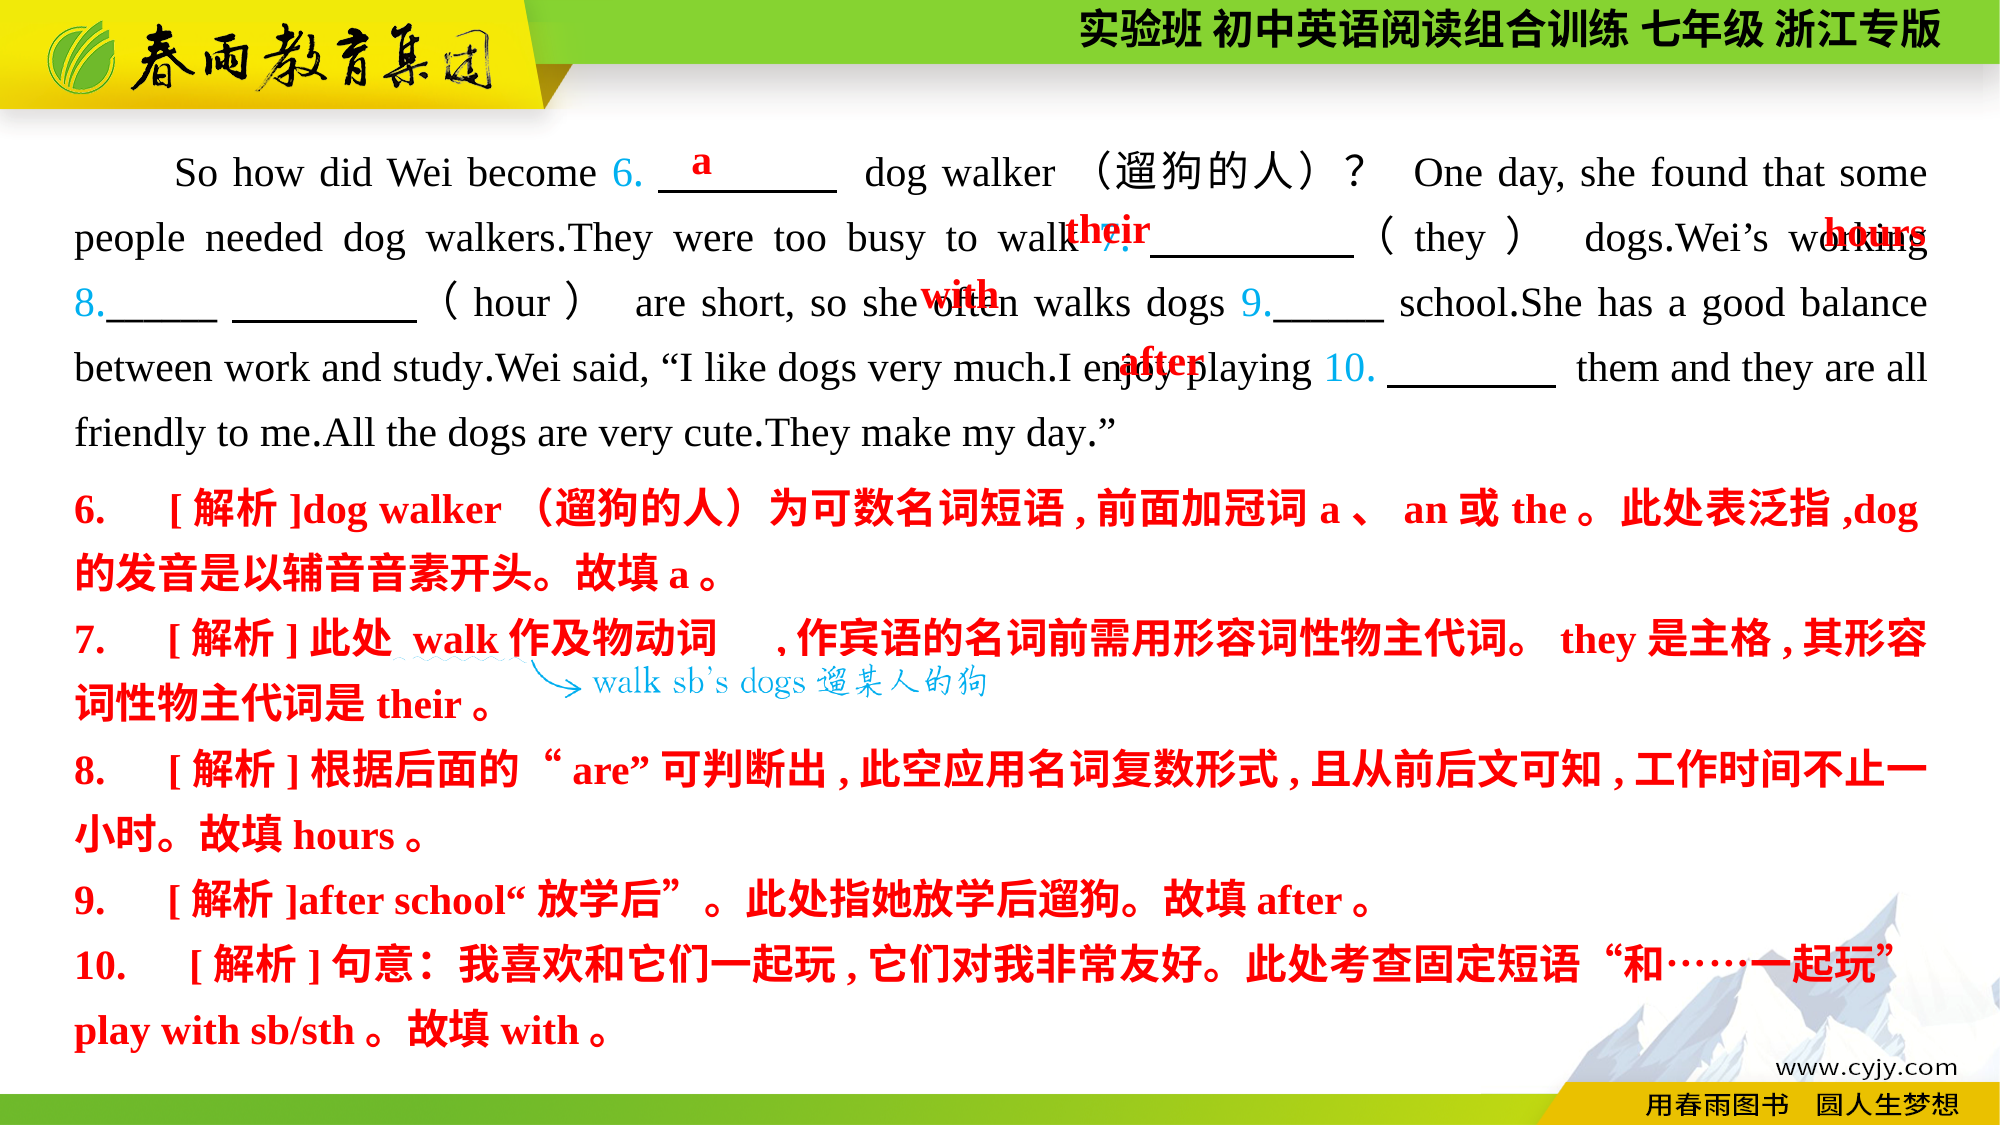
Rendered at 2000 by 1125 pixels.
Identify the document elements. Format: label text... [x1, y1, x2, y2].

text_box with [905, 259, 1015, 325]
text_box after [1104, 326, 1220, 392]
text_box their [1050, 194, 1166, 260]
text_box 6. [解析]dog walker（遛狗的人）为可数名词短语,前面加冠词a、an或the。此处表泛指,dog的发音是以辅音音素开头。故填a。 7. [解析]此处 walk作及物动词 ,作宾语的名词前需用形容词性物主代词。they是主格,其形容词性物主代词是their。 8. [解析]根据后面的“are”可判断出,此空应用名词复数形式,且从前后文可知,工作时间不止一小时。故填hours。 9. [解析]after school“放学后”。此处指她放学后遛狗。故填after。 10. [解析]句意：我喜欢和它们一起玩,它们对我非常友好。此处考查固定短语“和……一起玩”play with sb/sth。故填with。 [59, 459, 1944, 1060]
text_box a [676, 125, 728, 191]
picture [0, 0, 2000, 1125]
text_box hours [1809, 197, 1942, 263]
list So how did Wei become 6. dog walker（遛狗的人）？ One day, she found that some people needed dog walkers.They were too busy to walk 7. （they） dogs.Wei’s working 8.______ （hour） are short, so she often walks dogs 9.______ school.She has a good balance between work and study.Wei said, “I like dogs very much.I enjoy playing 10. them and they are all friendly to me.All the dogs are very cute.They make my day.” [59, 122, 1944, 459]
